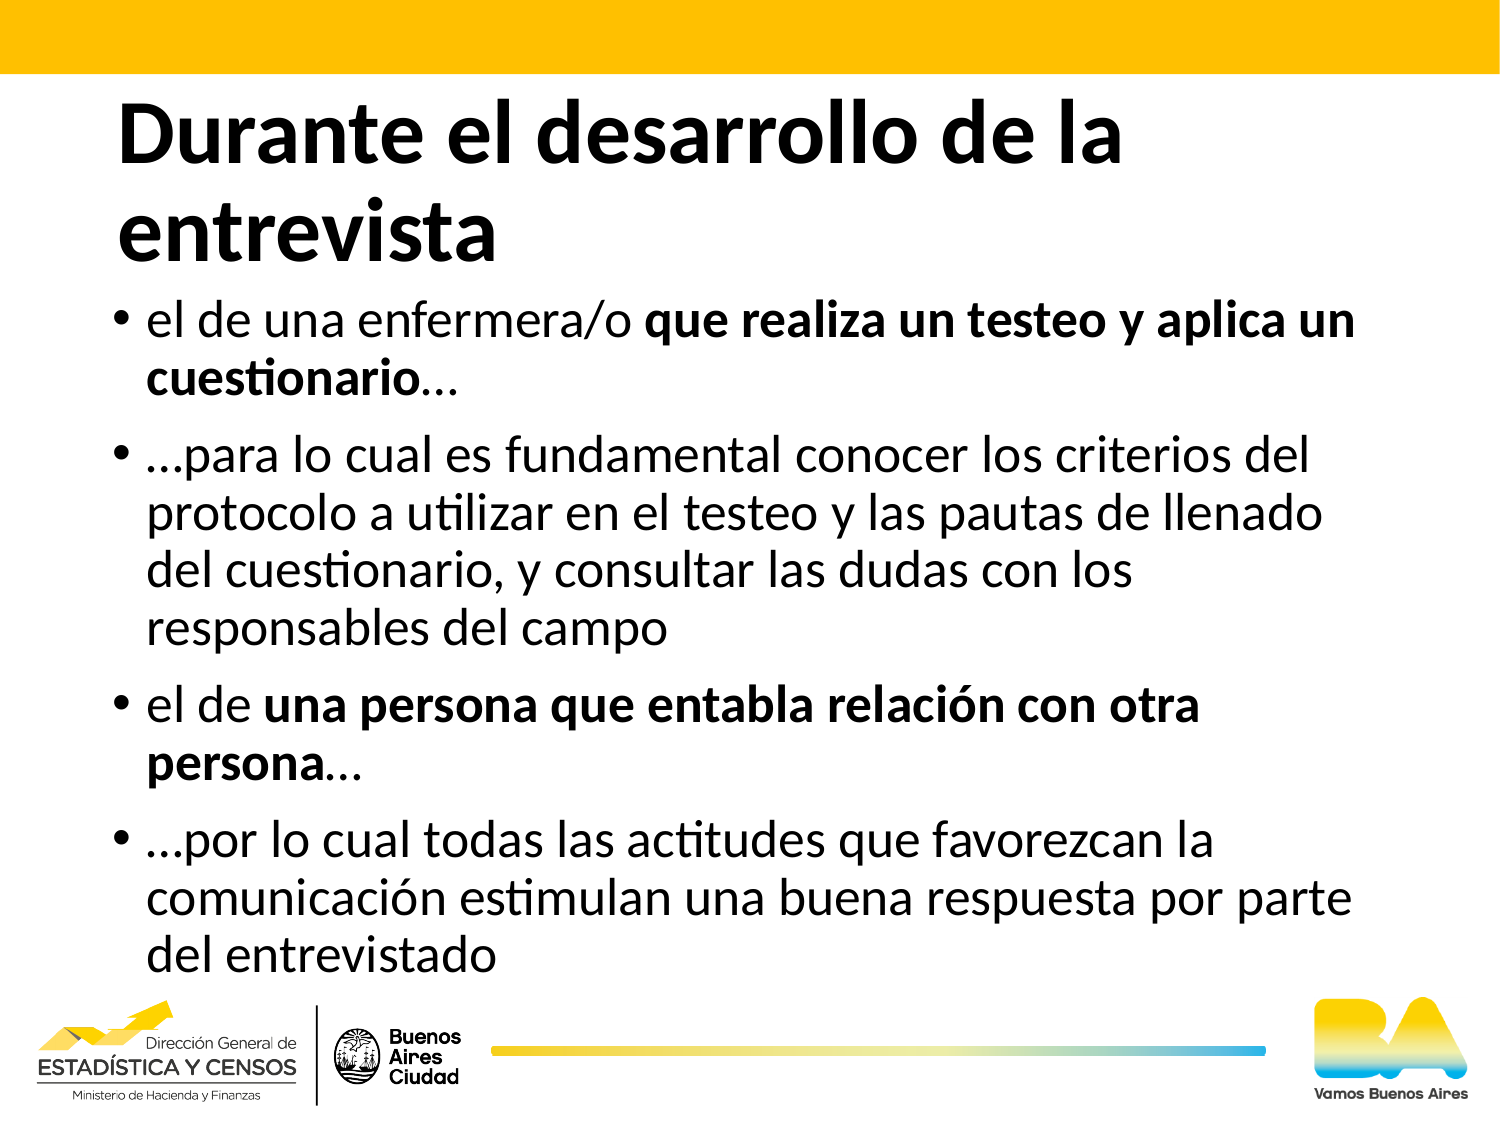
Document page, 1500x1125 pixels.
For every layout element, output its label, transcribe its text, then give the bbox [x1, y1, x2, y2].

text_box [0, 0, 1500, 75]
title Durante el desarrollo de la entrevista [102, 75, 1397, 292]
list el de una enfermera/o que realiza un testeo y aplica un cuestionario… …para lo cual es fundamental conocer los criterios del protocolo a utilizar en el testeo y las pautas de llenado del cuestionario, y consultar las dudas con los responsables del campo el de una persona que entabla relación con otra persona… …por lo cual todas las actitudes que favorezcan la comunicación estimulan una buena respuesta por parte del entrevistado [97, 283, 1391, 998]
picture [25, 988, 488, 1112]
picture [1314, 997, 1468, 1099]
picture [491, 1046, 1266, 1056]
